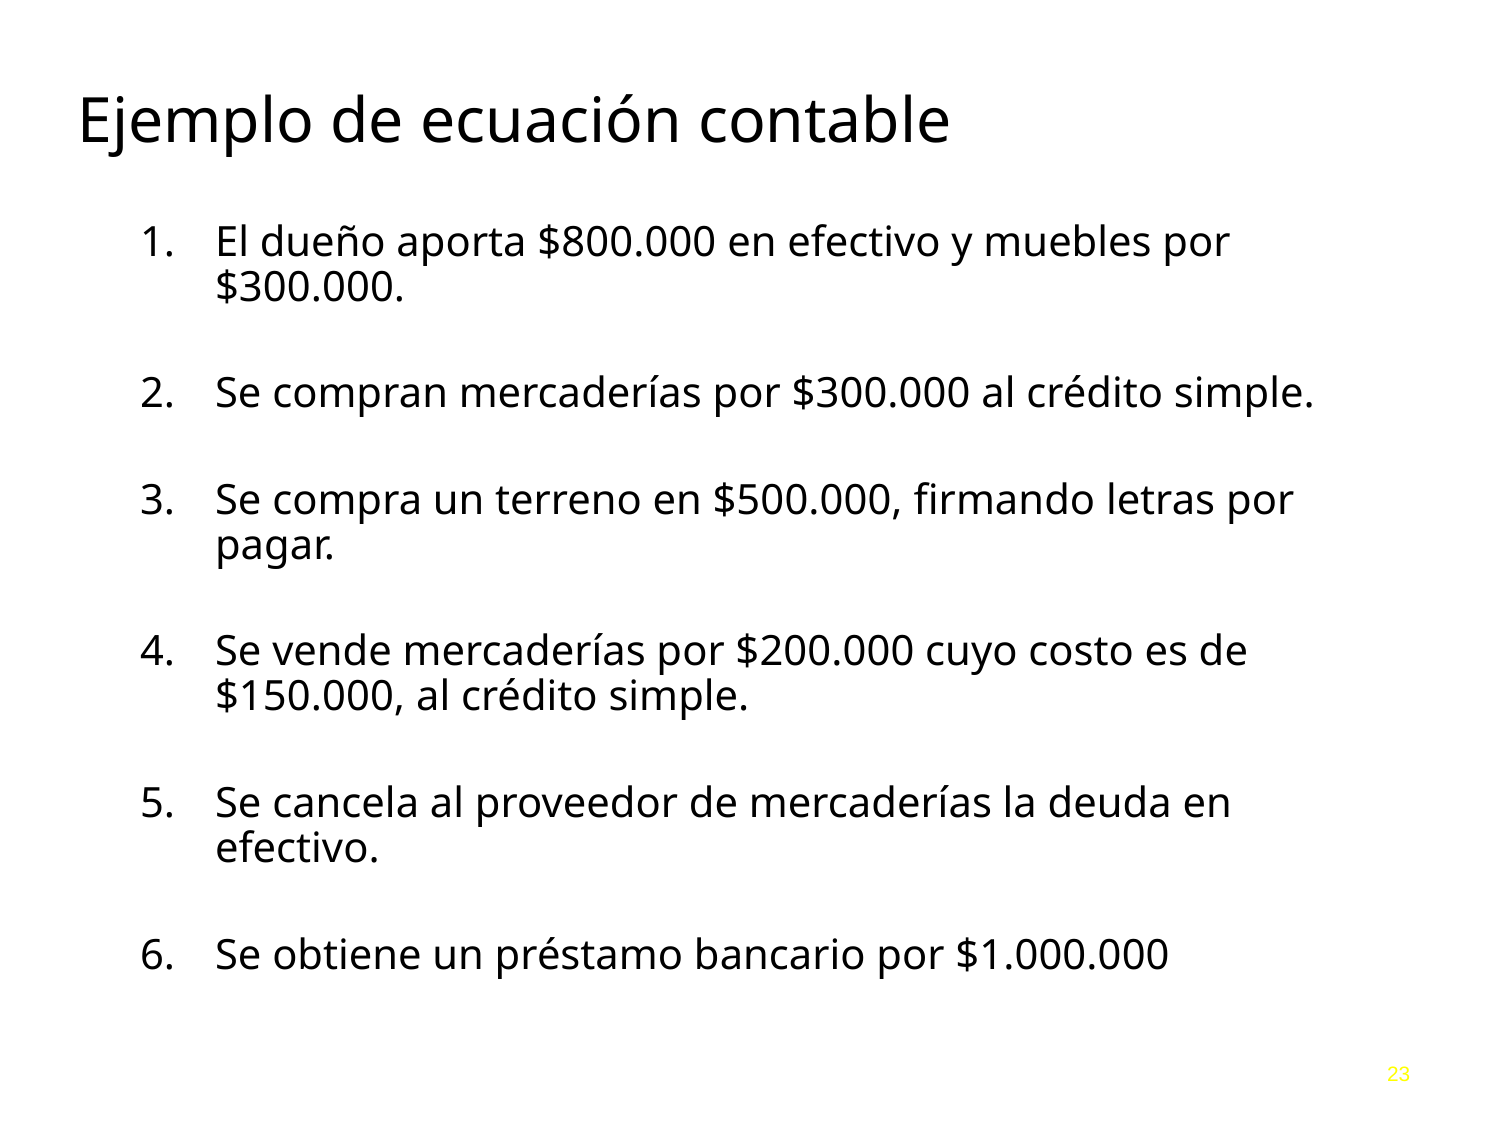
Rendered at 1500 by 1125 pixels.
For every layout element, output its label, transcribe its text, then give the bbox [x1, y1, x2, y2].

list El dueño aporta $800.000 en efectivo y muebles por $300.000. Se compran mercaderías por $300.000 al crédito simple. Se compra un terreno en $500.000, firmando letras por pagar. Se vende mercaderías por $200.000 cuyo costo es de $150.000, al crédito simple. Se cancela al proveedor de mercaderías la deuda en efectivo. Se obtiene un préstamo bancario por $1.000.000 [125, 212, 1400, 1050]
title Ejemplo de ecuación contable [62, 0, 1329, 163]
slide_number 23 [1074, 1042, 1425, 1103]
